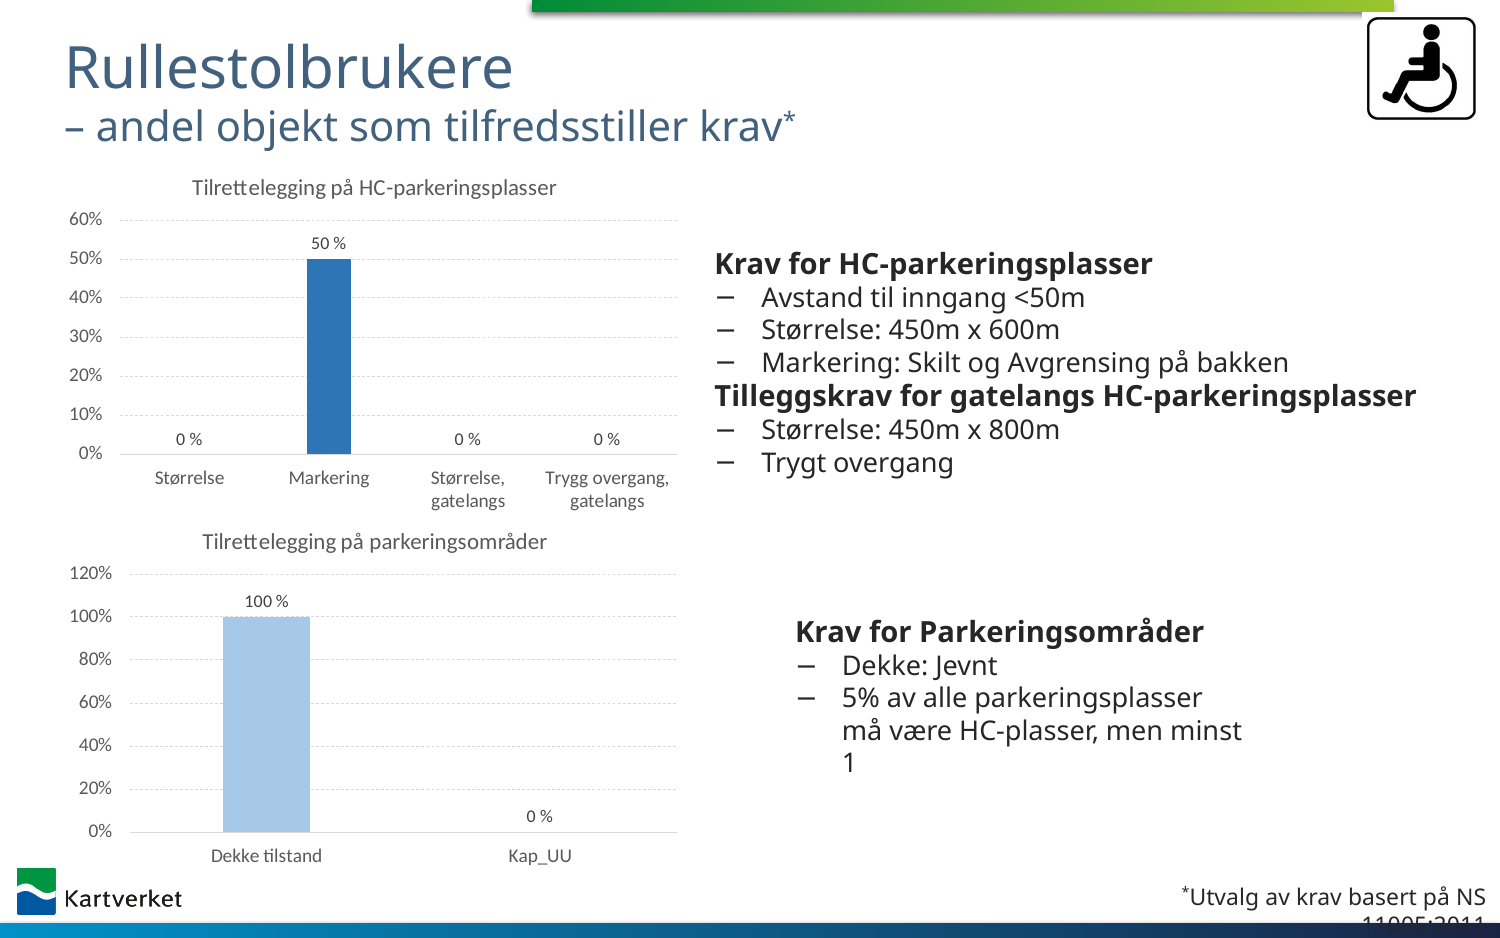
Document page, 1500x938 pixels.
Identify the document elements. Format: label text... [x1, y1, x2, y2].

text_box Krav for Parkeringsområder Dekke: Jevnt 5% av alle parkeringsplasser må være HC-plasser, men minst 1 [780, 605, 1261, 786]
text_box Rullestolbrukere – andel objekt som tilfredsstiller krav* [49, 25, 1431, 158]
text_box Krav for HC-parkeringsplasser Avstand til inngang <50m Størrelse: 450m x 600m Markering: Skilt og Avgrensing på bakken Tilleggskrav for gatelangs HC-parkeringsplasser Størrelse: 450m x 800m Trygt overgang [699, 237, 1433, 485]
picture [1362, 12, 1481, 126]
text_box *Utvalg av krav basert på NS 11005:2011 [1068, 873, 1500, 938]
picture [62, 520, 688, 874]
picture [62, 166, 688, 519]
